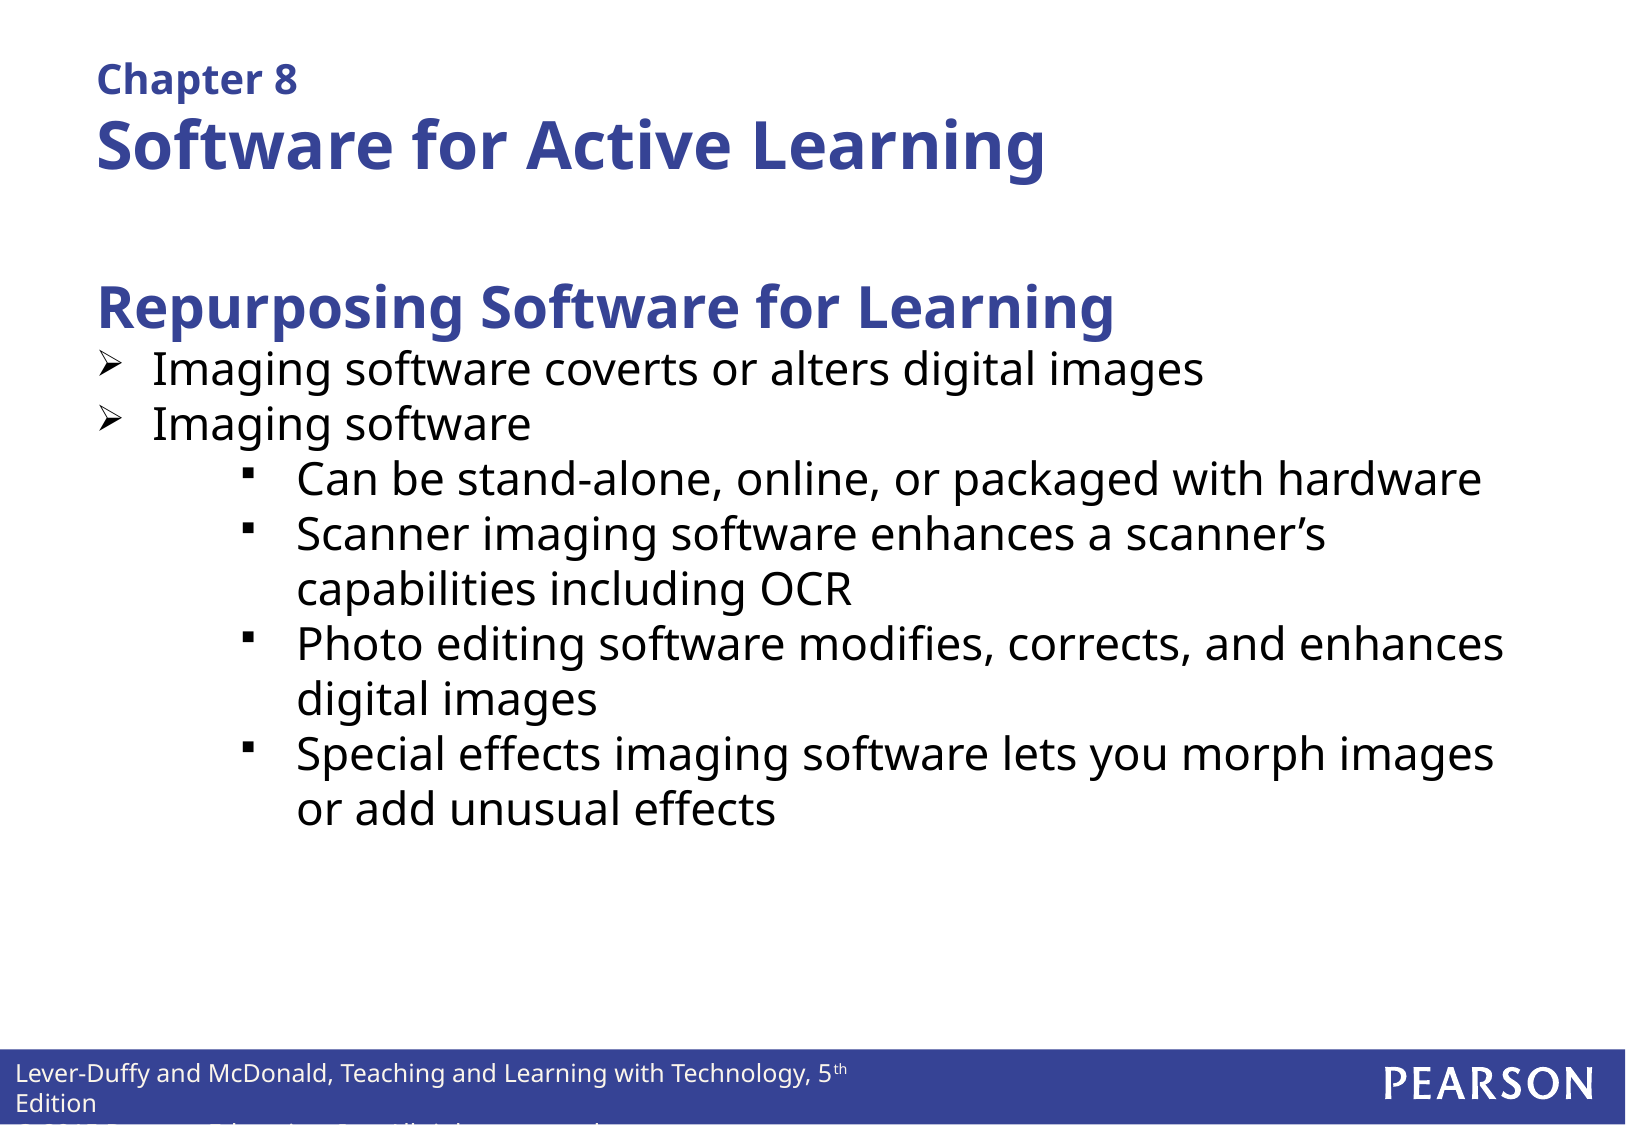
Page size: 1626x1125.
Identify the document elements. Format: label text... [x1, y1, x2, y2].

list Repurposing Software for Learning Imaging software coverts or alters digital images Imaging software Can be stand-alone, online, or packaged with hardware Scanner imaging software enhances a scanner’s capabilities including OCR Photo editing software modifies, corrects, and enhances digital images Special effects imaging software lets you morph images or add unusual effects [81, 262, 1544, 1005]
title Chapter 8 Software for Active Learning [81, 45, 1544, 233]
